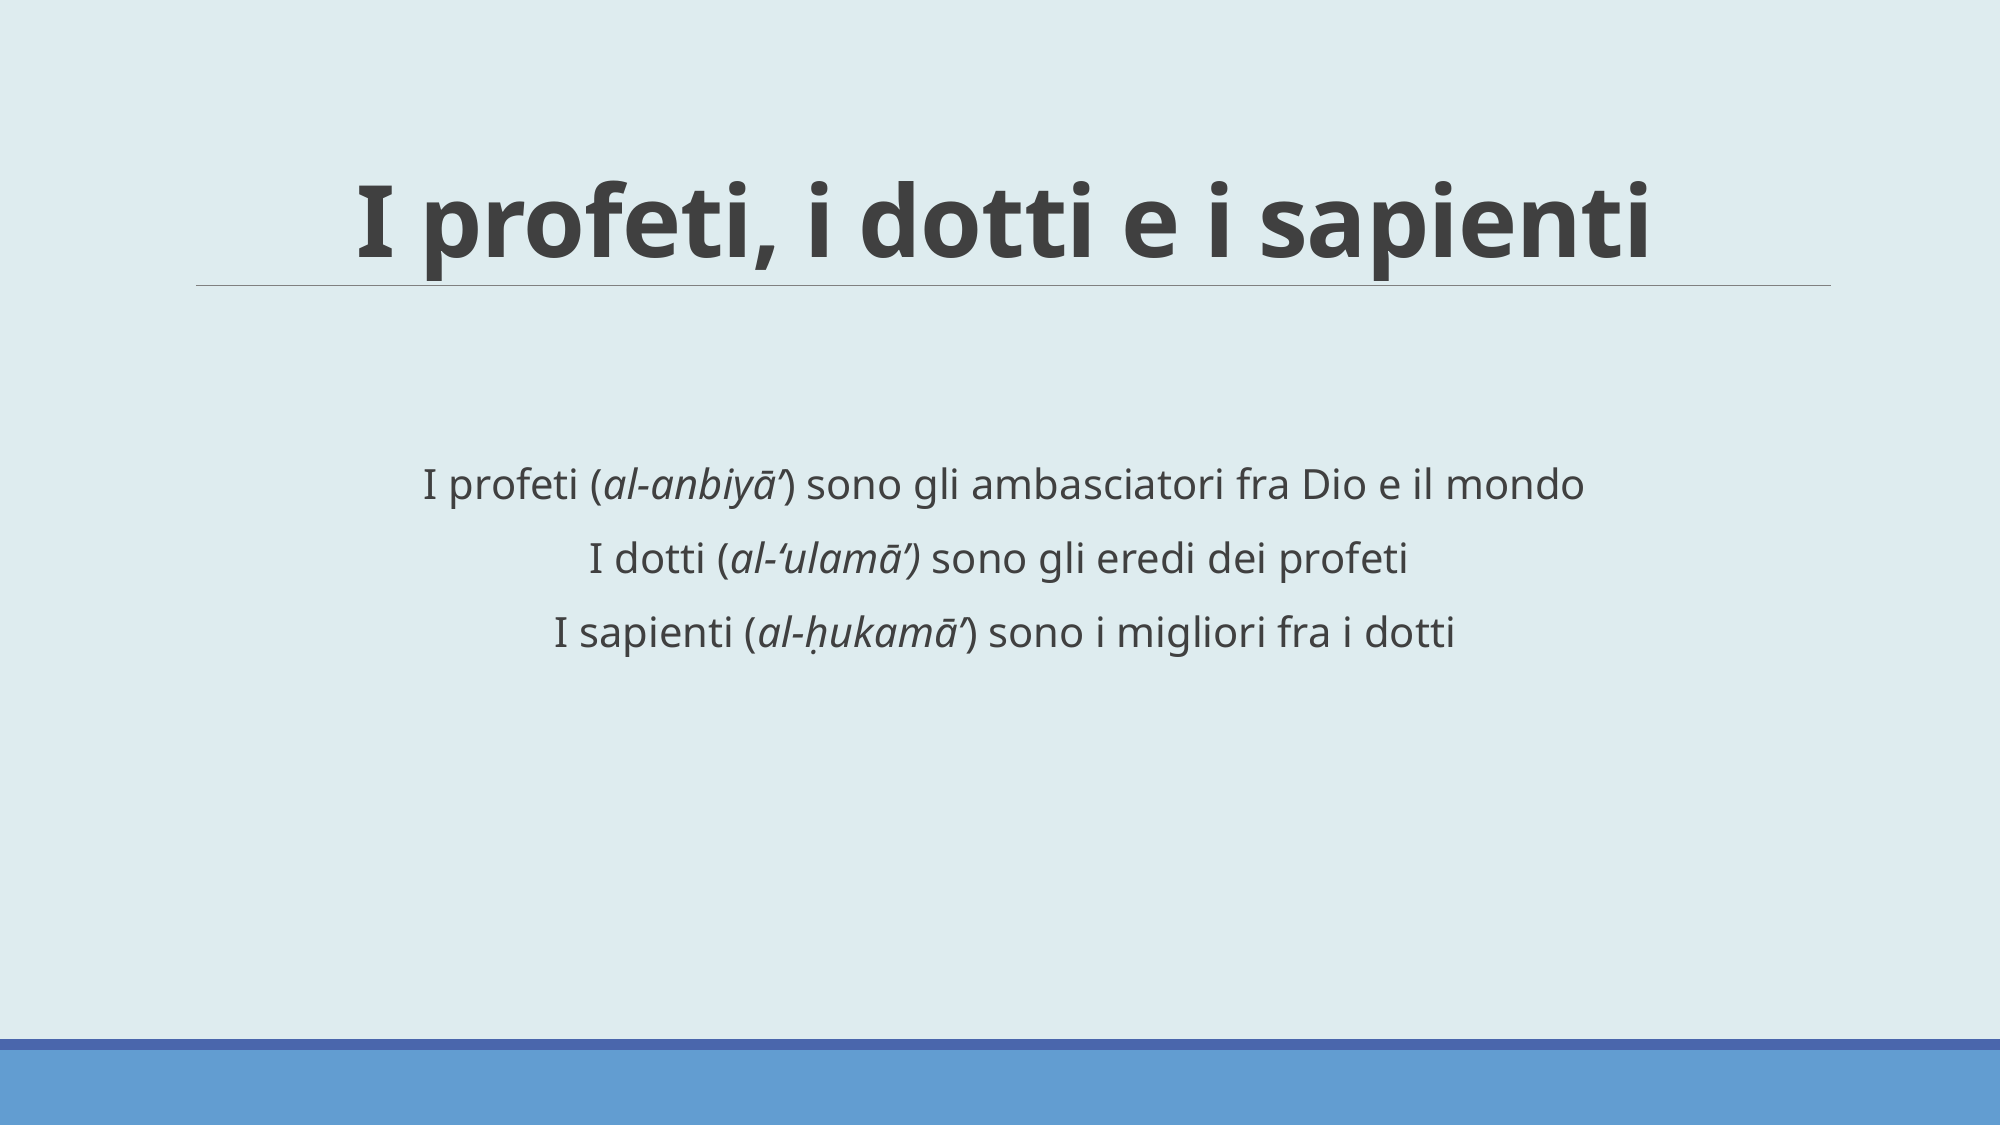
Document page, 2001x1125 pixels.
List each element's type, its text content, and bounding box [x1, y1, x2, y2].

list I profeti (al-anbiyā’) sono gli ambasciatori fra Dio e il mondo I dotti (al-‘ulamā’) sono gli eredi dei profeti I sapienti (al-ḥukamā’) sono i migliori fra i dotti [180, 302, 1830, 963]
title I profeti, i dotti e i sapienti [180, 47, 1830, 285]
